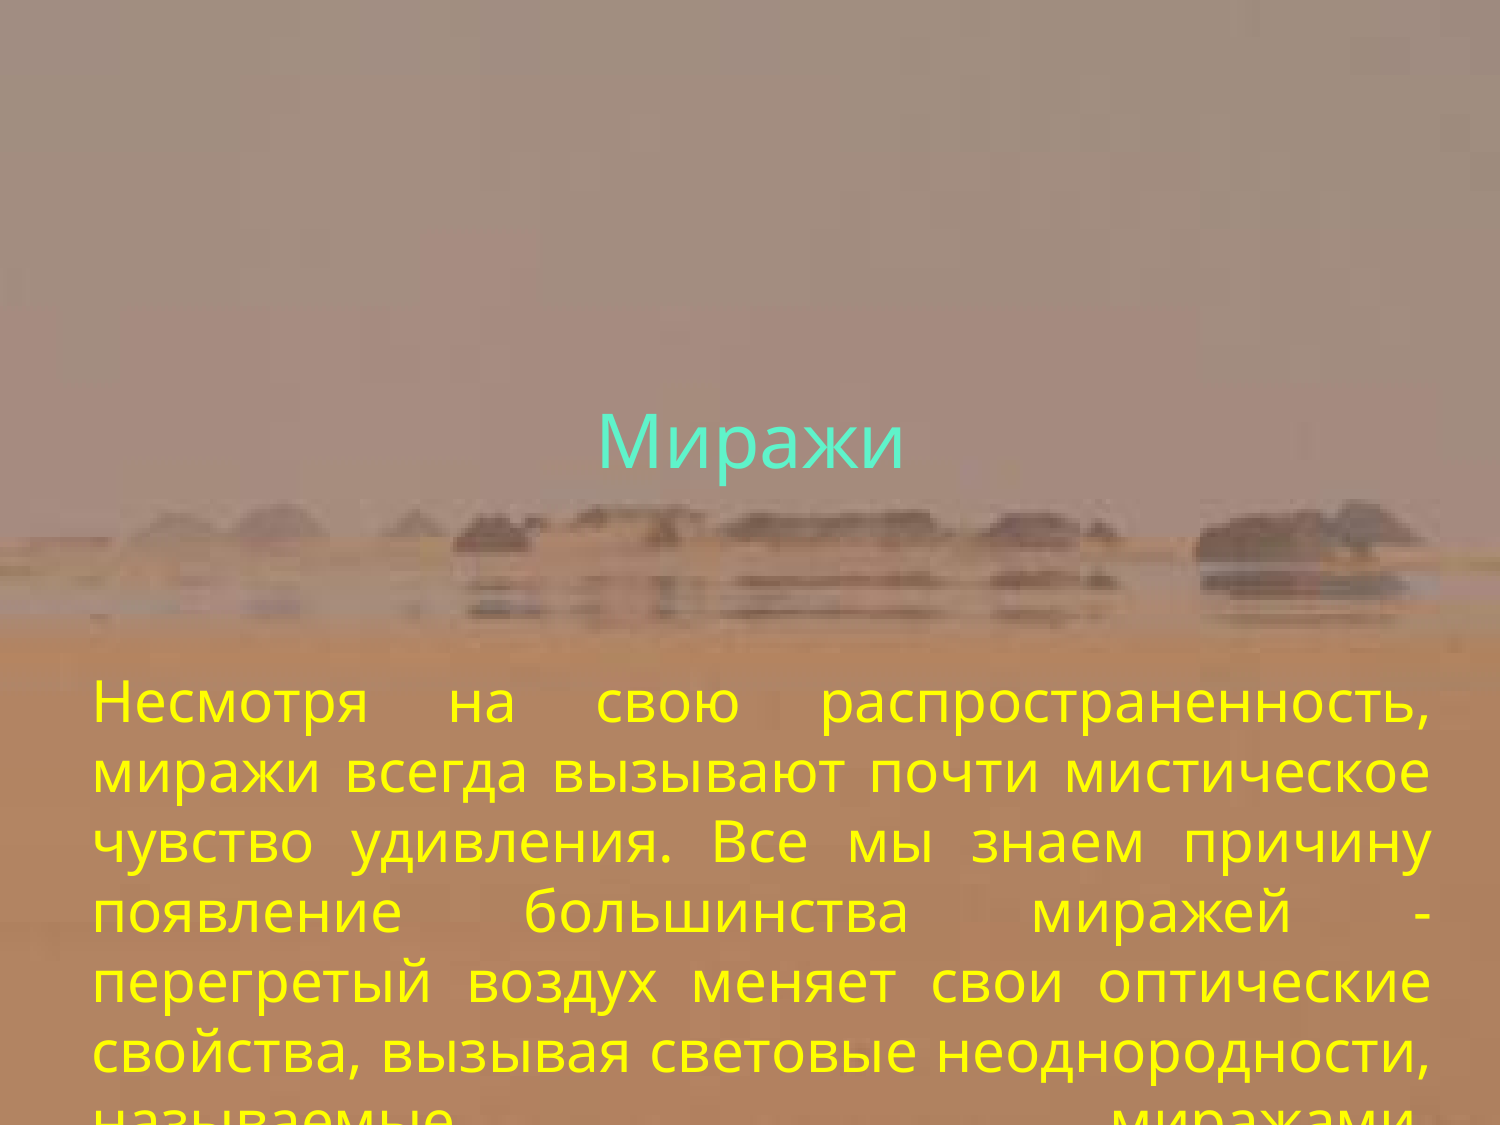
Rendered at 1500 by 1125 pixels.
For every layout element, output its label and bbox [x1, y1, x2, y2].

list [0, 0, 1500, 1125]
